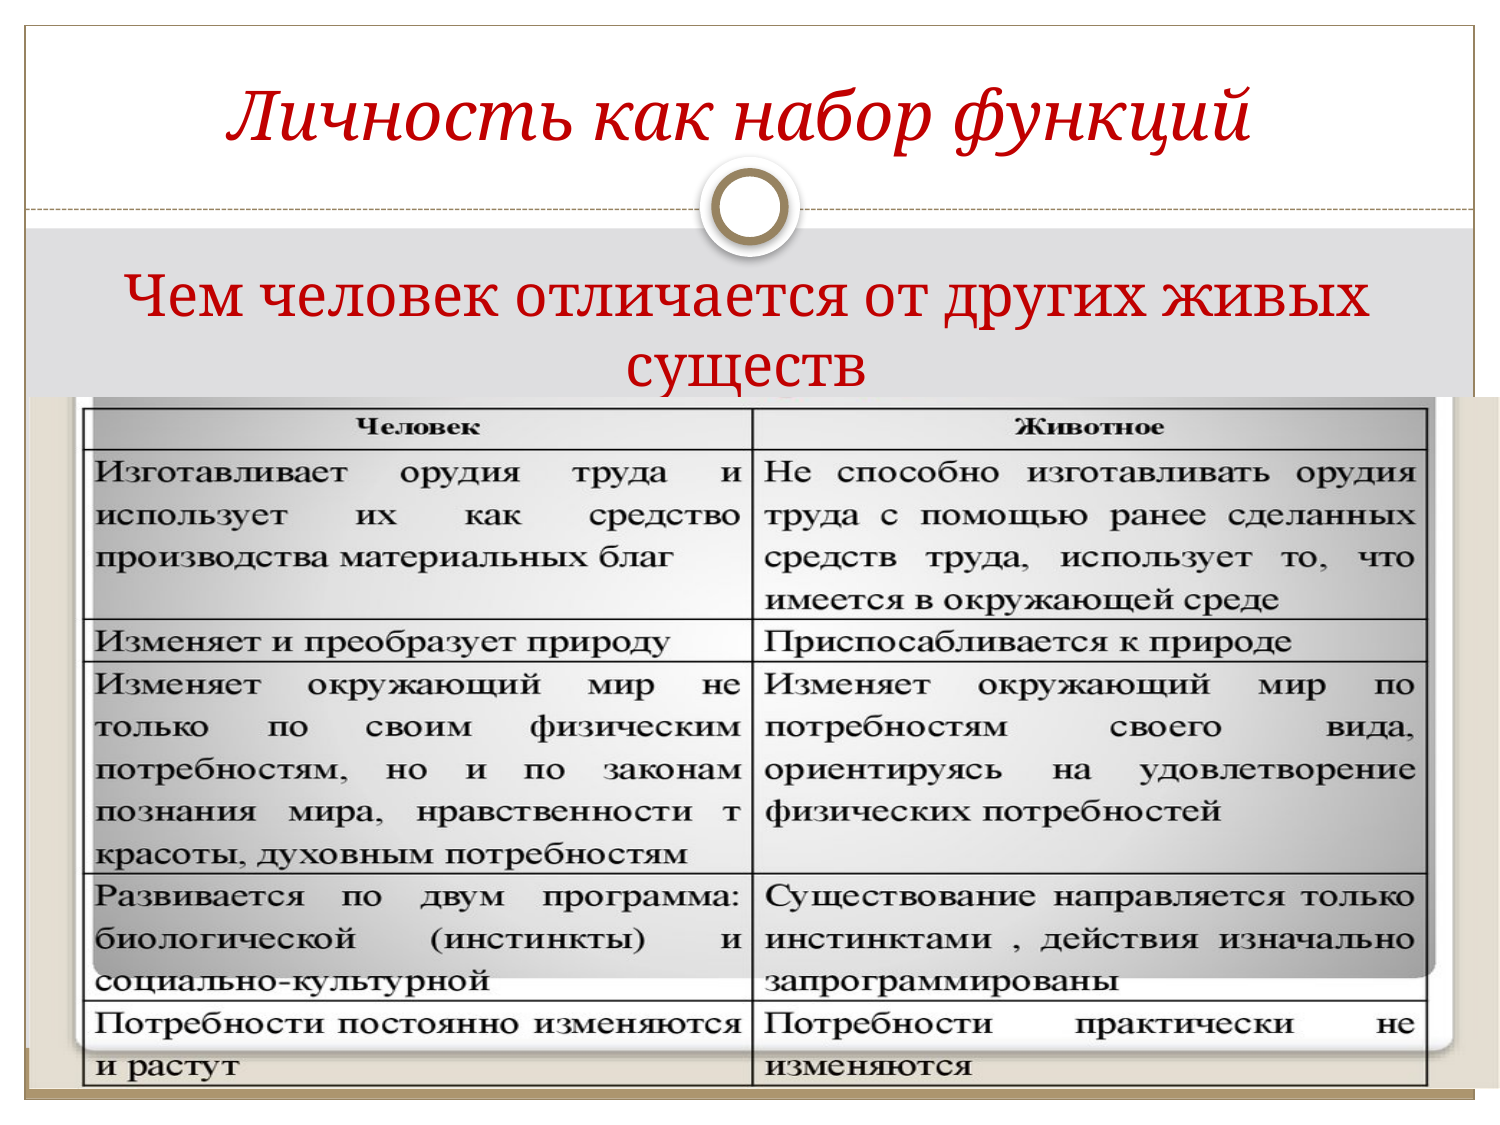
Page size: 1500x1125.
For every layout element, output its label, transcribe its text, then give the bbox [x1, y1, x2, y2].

picture [29, 396, 1500, 1090]
list Чем человек отличается от других живых существ [49, 250, 1445, 394]
title Личность как набор функций [49, 37, 1450, 162]
